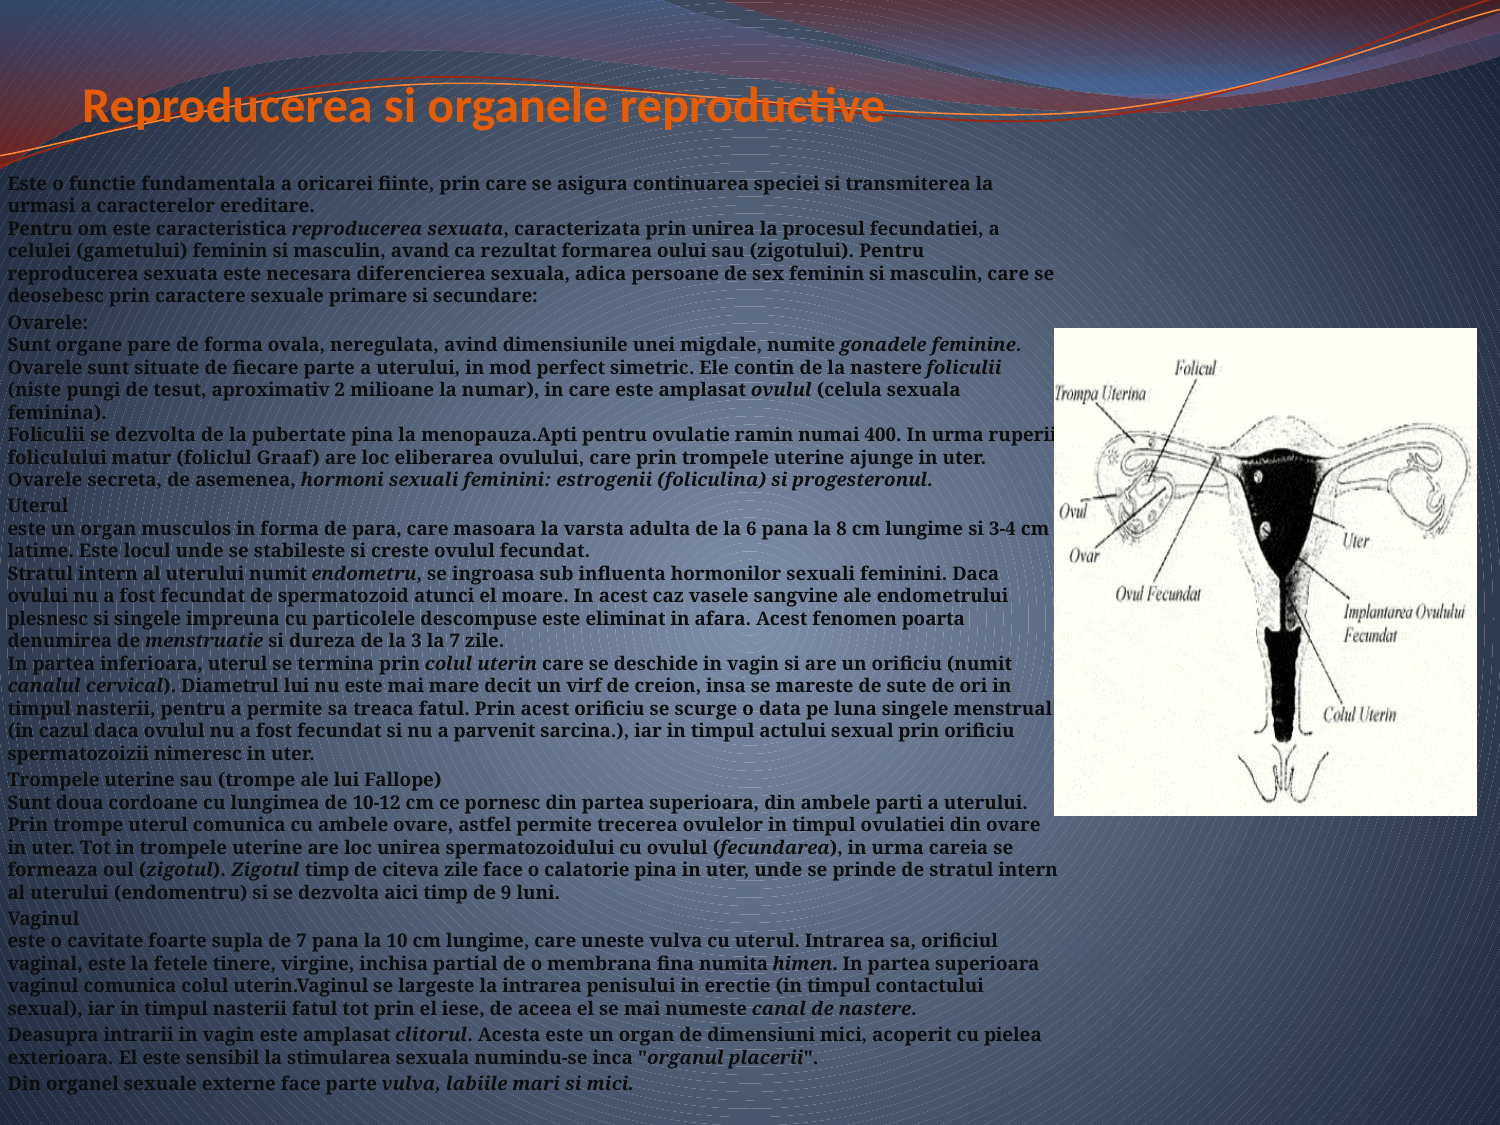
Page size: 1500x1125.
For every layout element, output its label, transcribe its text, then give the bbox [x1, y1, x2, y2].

title Reproducerea si organele reproductive [81, 58, 1358, 283]
picture [1054, 327, 1477, 816]
list Este o functie fundamentala a oricarei fiinte, prin care se asigura continuarea speciei si transmiterea la urmasi a caracterelor ereditare. Pentru om este caracteristica reproducerea sexuata, caracterizata prin unirea la procesul fecundatiei, a celulei (gametului) feminin si masculin, avand ca rezultat formarea oului sau (zigotului). Pentru reproducerea sexuata este necesara diferencierea sexuala, adica persoane de sex feminin si masculin, care se deosebesc prin caractere sexuale primare si secundare: Ovarele: Sunt organe pare de forma ovala, neregulata, avind dimensiunile unei migdale, numite gonadele feminine. Ovarele sunt situate de fiecare parte a uterului, in mod perfect simetric. Ele contin de la nastere foliculii (niste pungi de tesut, aproximativ 2 milioane la numar), in care este amplasat ovulul (celula sexuala feminina). Foliculii se dezvolta de la pubertate pina la menopauza.Apti pentru ovulatie ramin numai 400. In urma ruperii foliculului matur (foliclul Graaf) are loc eliberarea ovulului, care prin trompele uterine ajunge in uter. Ovarele secreta, de asemenea, hormoni sexuali feminini: estrogenii (foliculina) si progesteronul. Uterul este un organ musculos in forma de para, care masoara la varsta adulta de la 6 pana la 8 cm lungime si 3-4 cm latime. Este locul unde se stabileste si creste ovulul fecundat. Stratul intern al uterului numit endometru, se ingroasa sub influenta hormonilor sexuali feminini. Daca ovului nu a fost fecundat de spermatozoid atunci el moare. In acest caz vasele sangvine ale endometrului plesnesc si singele impreuna cu particolele descompuse este eliminat in afara. Acest fenomen poarta denumirea de menstruatie si dureza de la 3 la 7 zile. In partea inferioara, uterul se termina prin colul uterin care se deschide in vagin si are un orificiu (numit canalul cervical). Diametrul lui nu este mai mare decit un virf de creion, insa se mareste de sute de ori in timpul nasterii, pentru a permite sa treaca fatul. Prin acest orificiu se scurge o data pe luna singele menstrual (in cazul daca ovulul nu a fost fecundat si nu a parvenit sarcina.), iar in timpul actului sexual prin orificiu spermatozoizii nimeresc in uter. Trompele uterine sau (trompe ale lui Fallope) Sunt doua cordoane cu lungimea de 10-12 cm ce pornesc din partea superioara, din ambele parti a uterului. Prin trompe uterul comunica cu ambele ovare, astfel permite trecerea ovulelor in timpul ovulatiei din ovare in uter. Tot in trompele uterine are loc unirea spermatozoidului cu ovulul (fecundarea), in urma careia se formeaza oul (zigotul). Zigotul timp de citeva zile face o calatorie pina in uter, unde se prinde de stratul intern al uterului (endomentru) si se dezvolta aici timp de 9 luni. Vaginul este o cavitate foarte supla de 7 pana la 10 cm lungime, care uneste vulva cu uterul. Intrarea sa, orificiul vaginal, este la fetele tinere, virgine, inchisa partial de o membrana fina numita himen. In partea superioara vaginul comunica colul uterin.Vaginul se largeste la intrarea penisului in erectie (in timpul contactului sexual), iar in timpul nasterii fatul tot prin el iese, de aceea el se mai numeste canal de nastere. Deasupra intrarii in vagin este amplasat clitorul. Acesta este un organ de dimensiuni mici, acoperit cu pielea exterioara. El este sensibil la stimularea sexuala numindu-se inca "organul placerii". Din organel sexuale externe face parte vulva, labiile mari si mici. [0, 163, 1067, 622]
title Etapele dezvoltarii copilului [1047, 329, 1054, 622]
